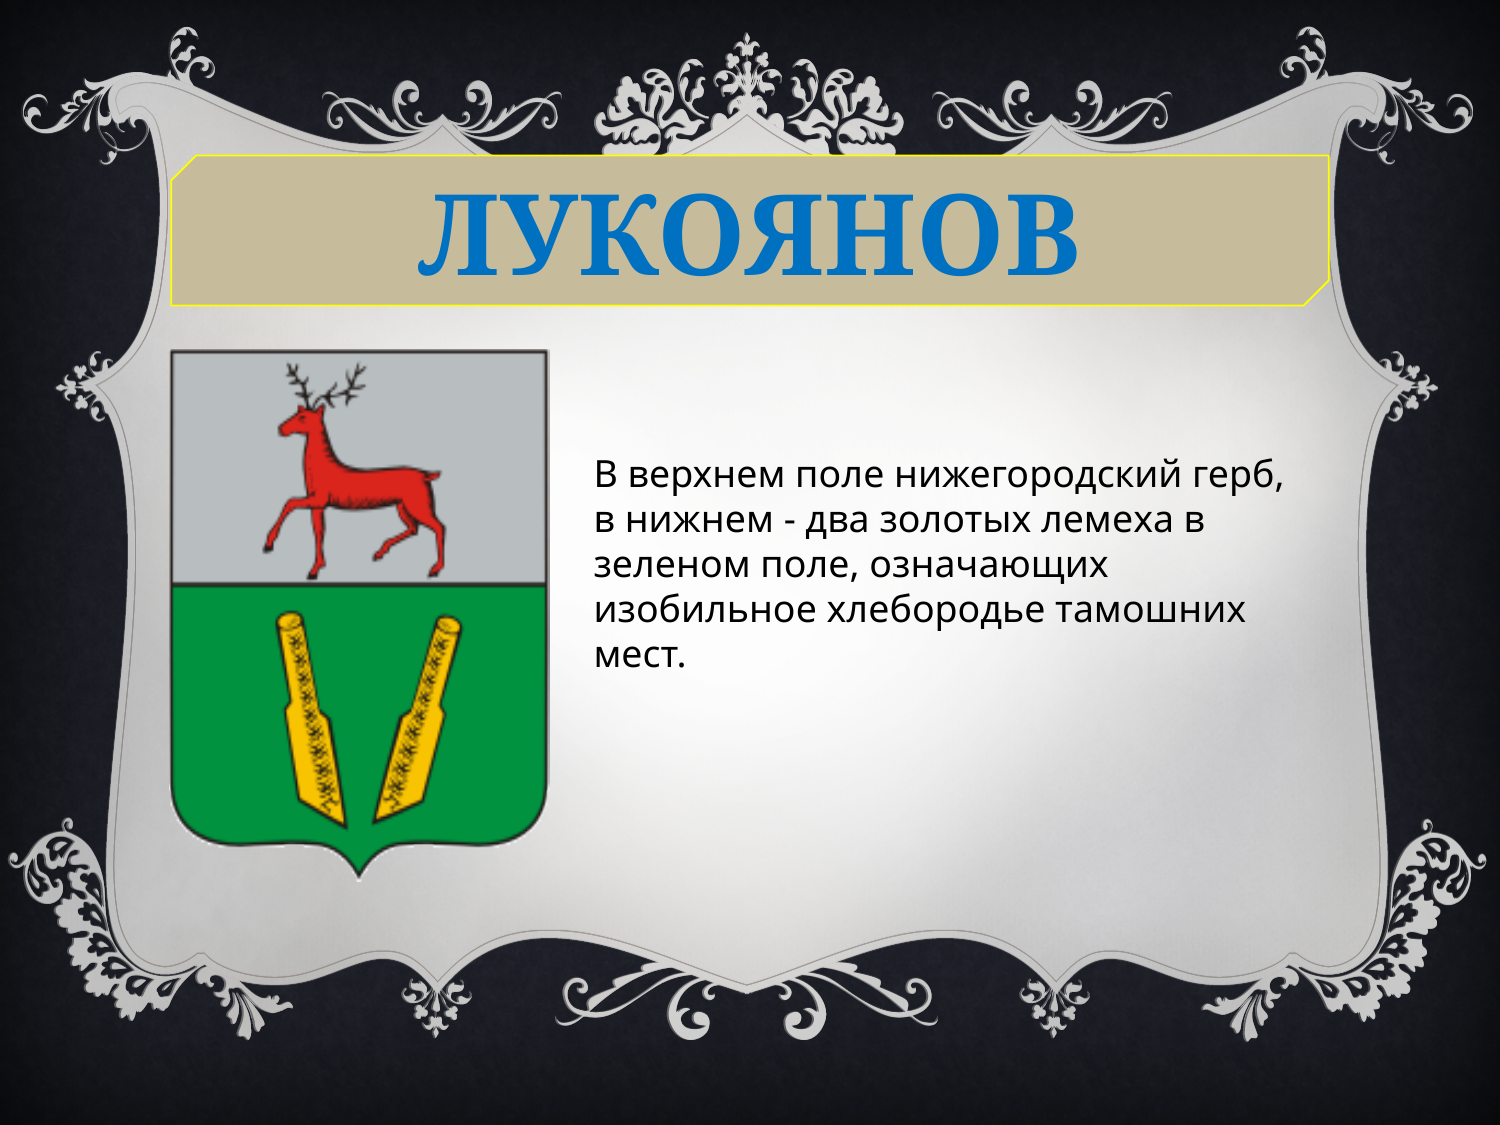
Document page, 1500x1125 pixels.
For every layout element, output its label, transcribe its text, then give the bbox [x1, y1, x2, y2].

text_box Лукоянов [403, 155, 1097, 306]
text_box [170, 154, 1330, 307]
text_box В верхнем поле нижегородский герб, в нижнем - два золотых лемеха в зеленом поле, означающих изобильное хлебородье тамошних мест. [578, 442, 1329, 683]
picture [0, 0, 1500, 1125]
